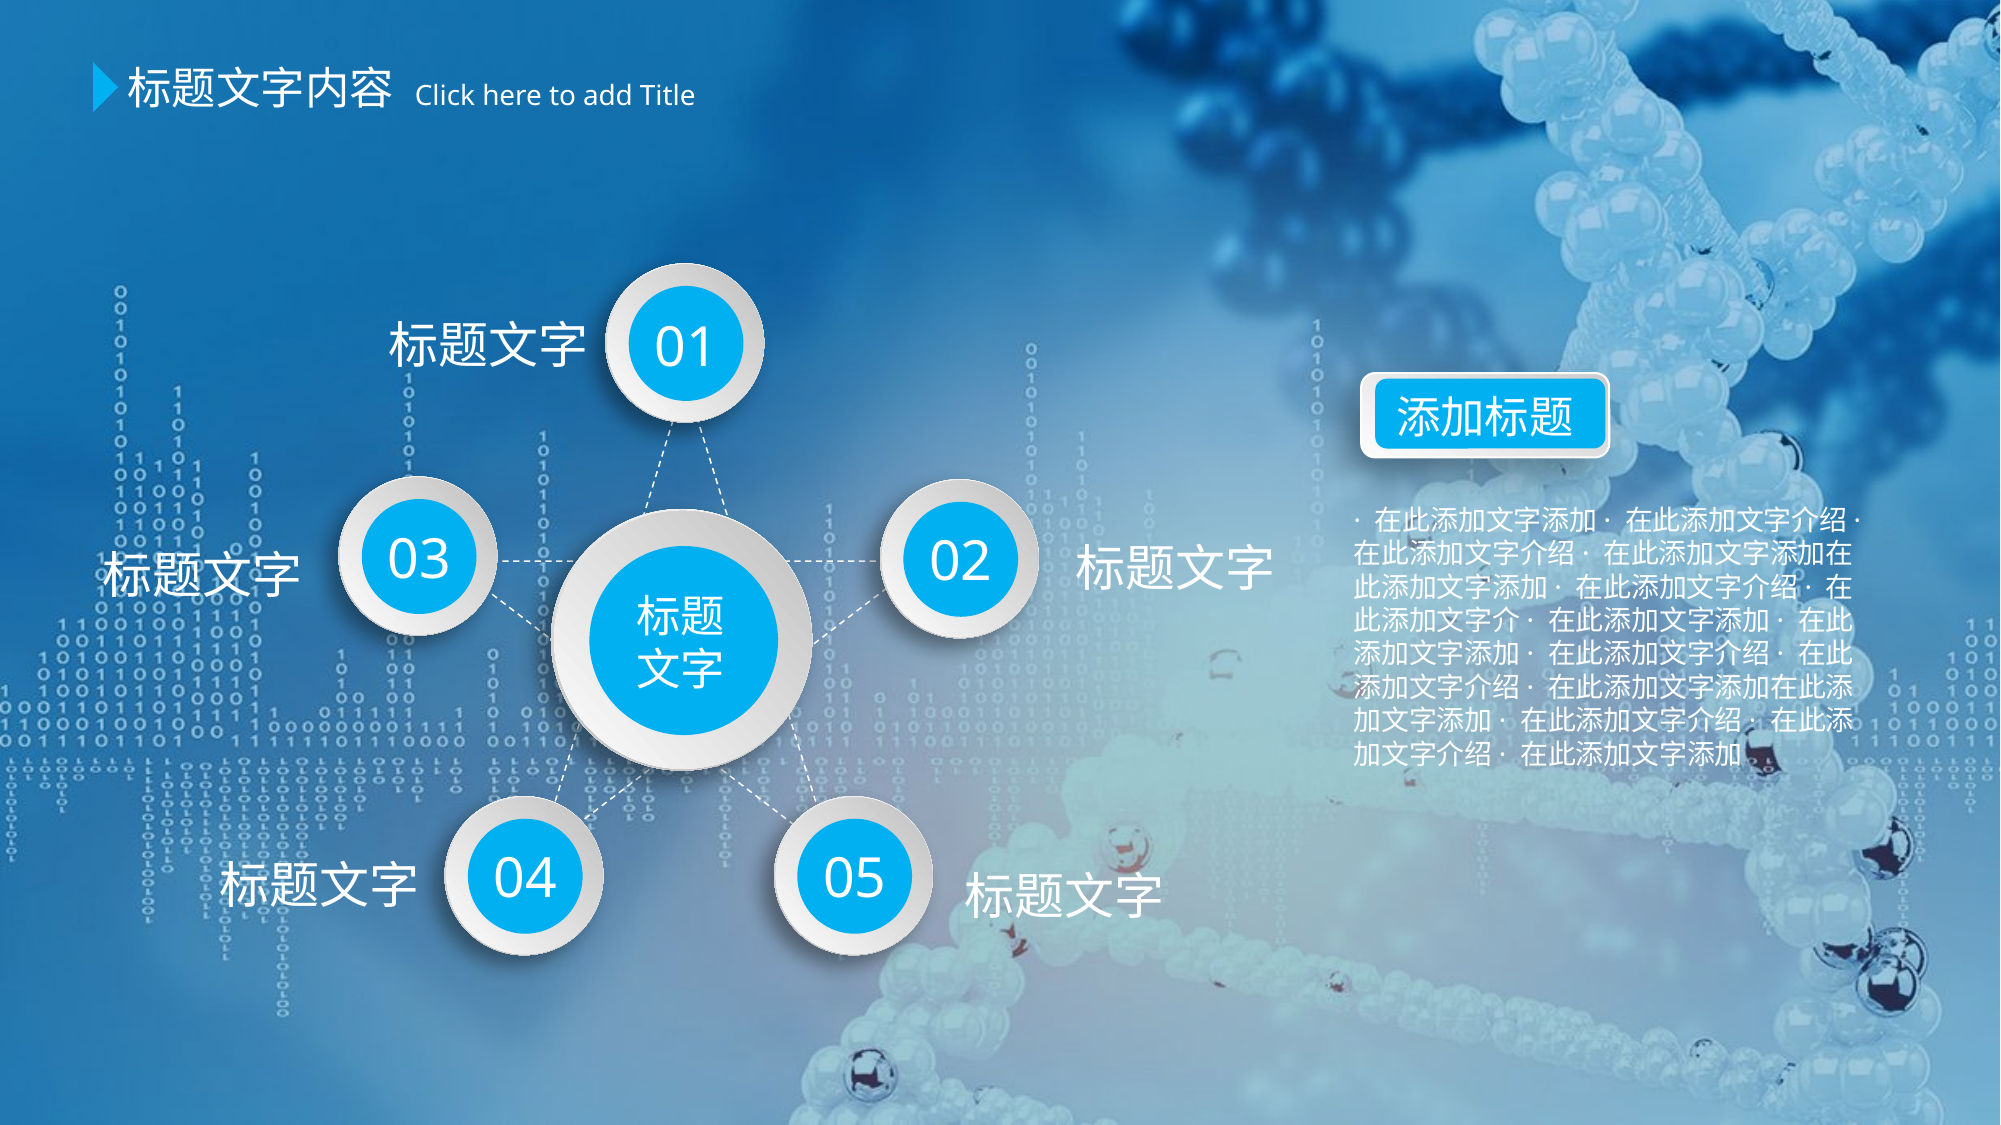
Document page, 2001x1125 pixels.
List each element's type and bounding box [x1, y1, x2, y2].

text_box [93, 52, 719, 122]
text_box [84, 263, 1292, 956]
text_box [1338, 373, 1892, 881]
picture [0, 0, 2001, 1125]
